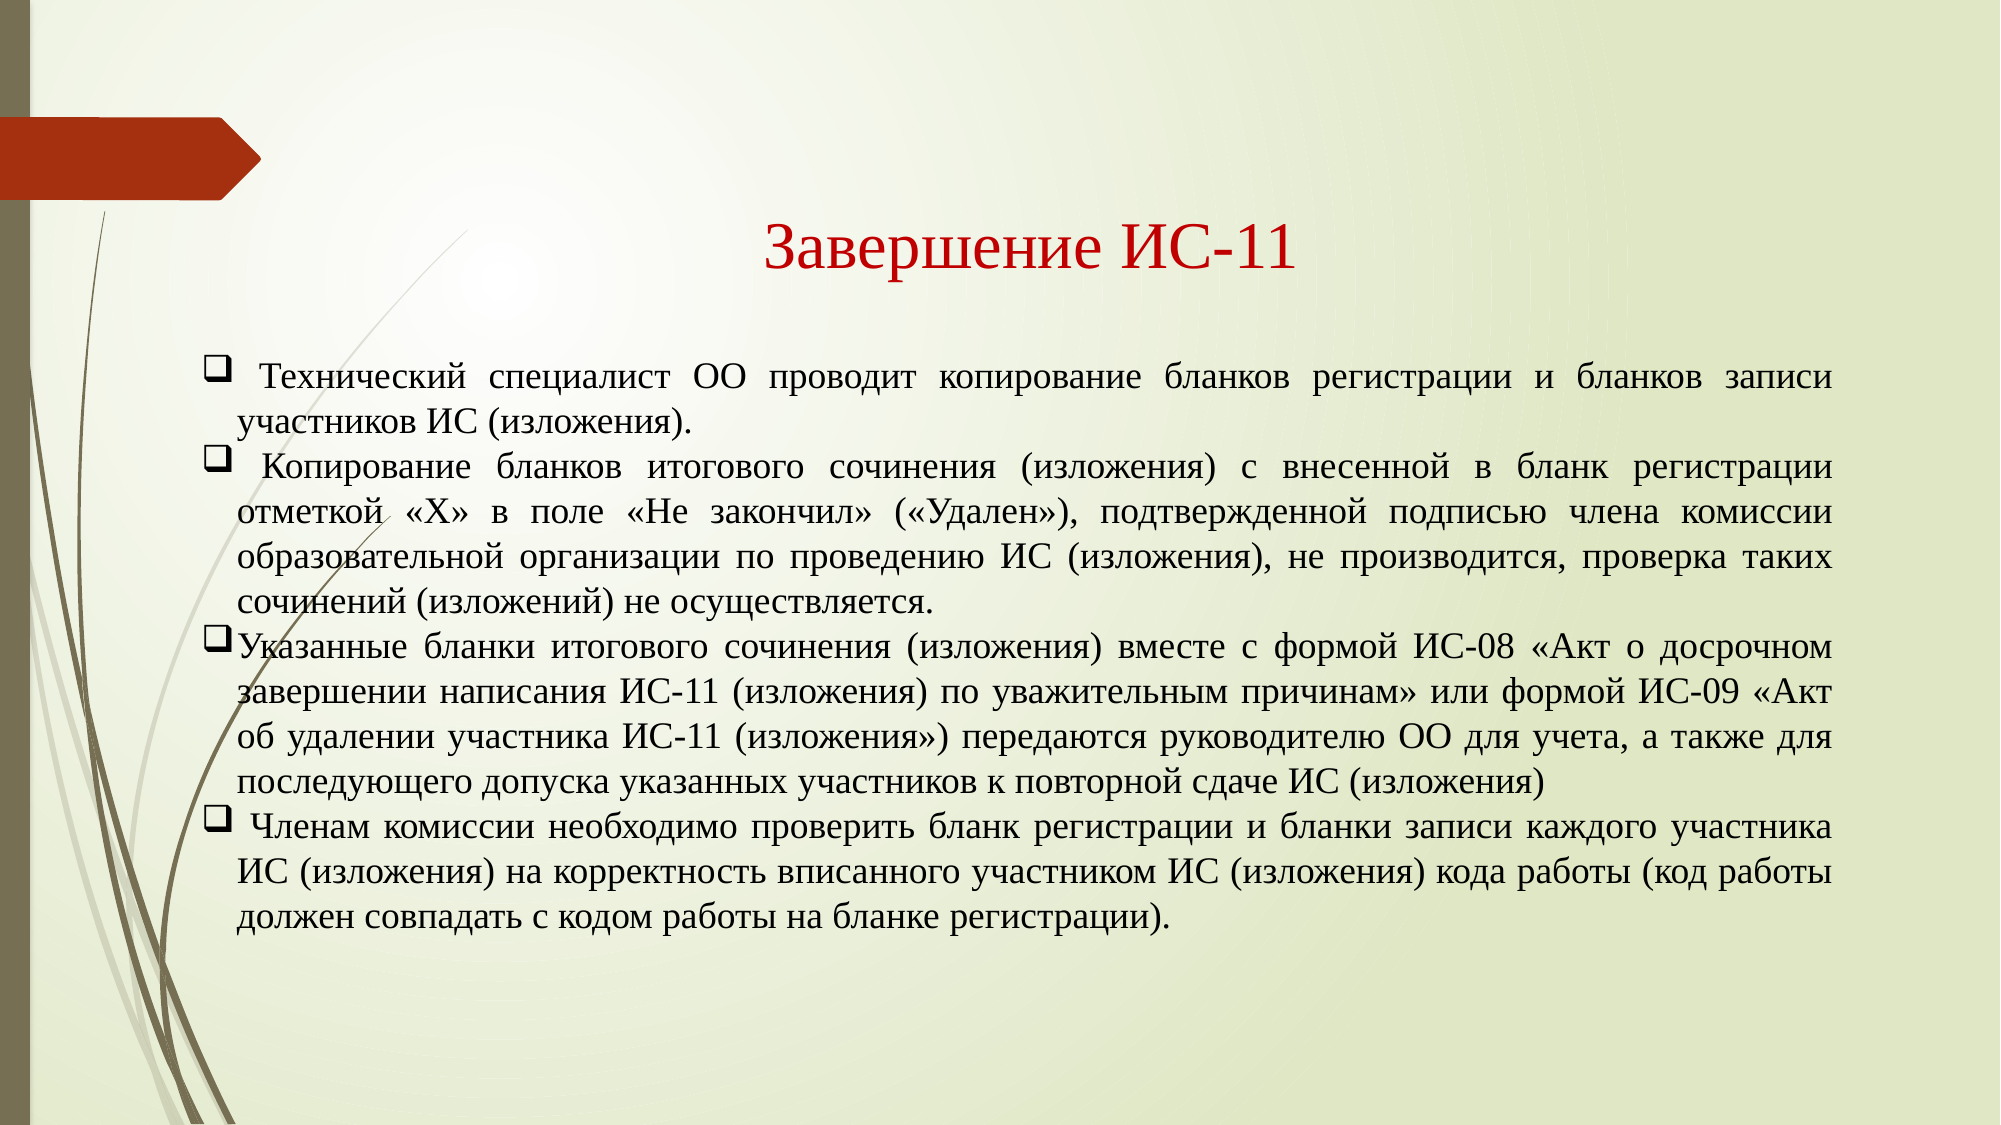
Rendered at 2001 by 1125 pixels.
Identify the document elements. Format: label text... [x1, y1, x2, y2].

text_box Завершение ИС-11 [202, 149, 1862, 290]
text_box Технический специалист ОО проводит копирование бланков регистрации и бланков записи участников ИС (изложения). Копирование бланков итогового сочинения (изложения) с внесенной в бланк регистрации отметкой «Х» в поле «Не закончил» («Удален»), подтвержденной подписью члена комиссии образовательной организации по проведению ИС (изложения), не производится, проверка таких сочинений (изложений) не осуществляется. Указанные бланки итогового сочинения (изложения) вместе с формой ИС-08 «Акт о досрочном завершении написания ИС-11 (изложения) по уважительным причинам» или формой ИС-09 «Акт об удалении участника ИС-11 (изложения») передаются руководителю ОО для учета, а также для последующего допуска указанных участников к повторной сдаче ИС (изложения) Членам комиссии необходимо проверить бланк регистрации и бланки записи каждого участника ИС (изложения) на корректность вписанного участником ИС (изложения) кода работы (код работы должен совпадать с кодом работы на бланке регистрации). [147, 343, 1849, 944]
text_box [30, 219, 1598, 430]
text_box [189, 192, 1807, 343]
